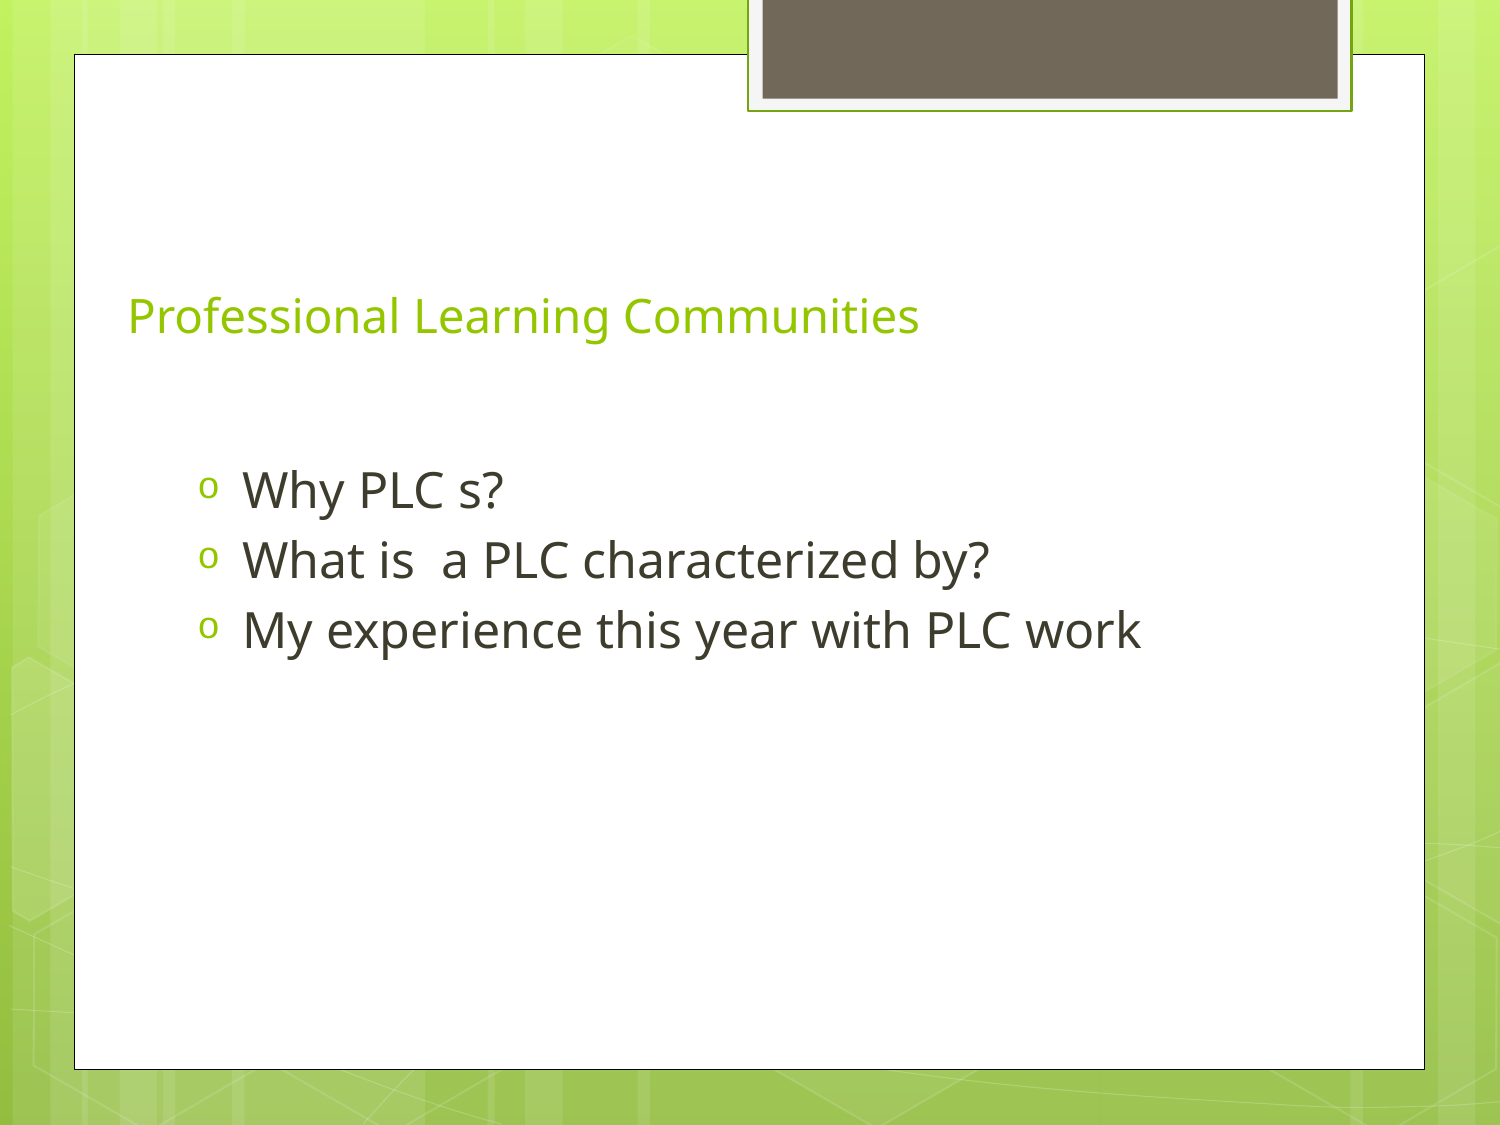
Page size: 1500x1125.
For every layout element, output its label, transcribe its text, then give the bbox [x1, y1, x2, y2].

list Why PLC s? What is a PLC characterized by? My experience this year with PLC work [171, 381, 1283, 957]
title Professional Learning Communities [112, 219, 1400, 408]
